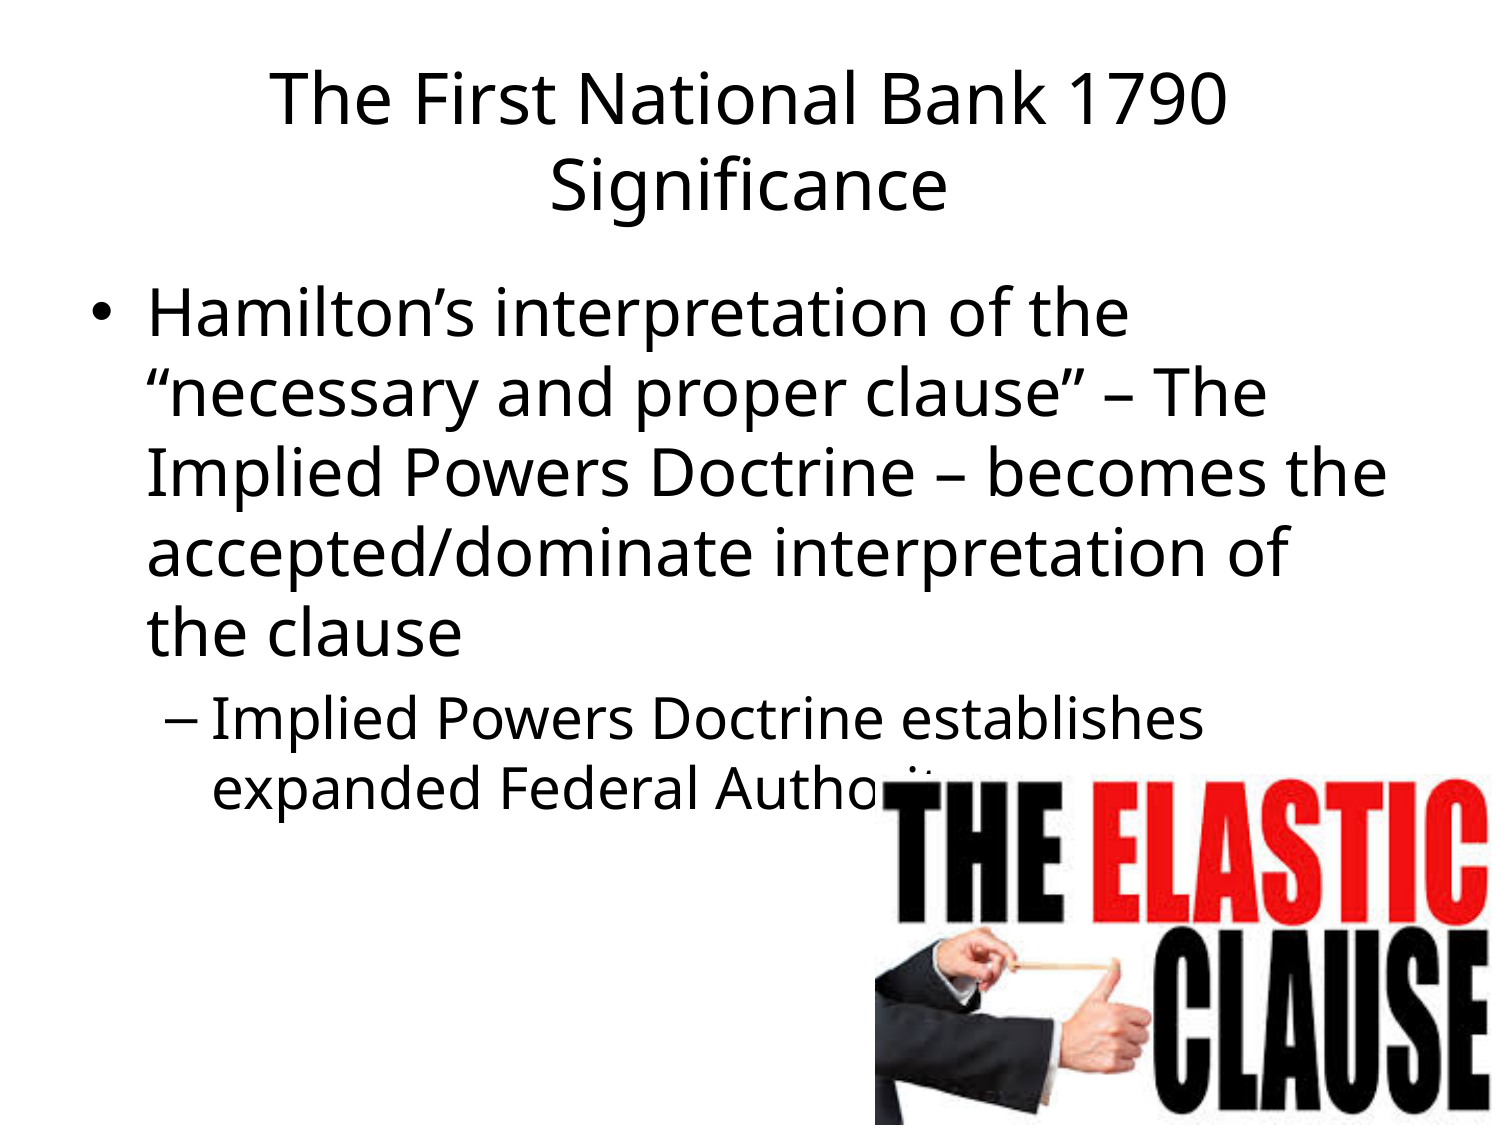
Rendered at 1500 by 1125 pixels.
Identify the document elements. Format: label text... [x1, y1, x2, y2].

list Hamilton’s interpretation of the “necessary and proper clause” – The Implied Powers Doctrine – becomes the accepted/dominate interpretation of the clause Implied Powers Doctrine establishes expanded Federal Authority [75, 262, 1425, 1005]
picture [874, 774, 1500, 1125]
title The First National Bank 1790 Significance [75, 45, 1425, 233]
